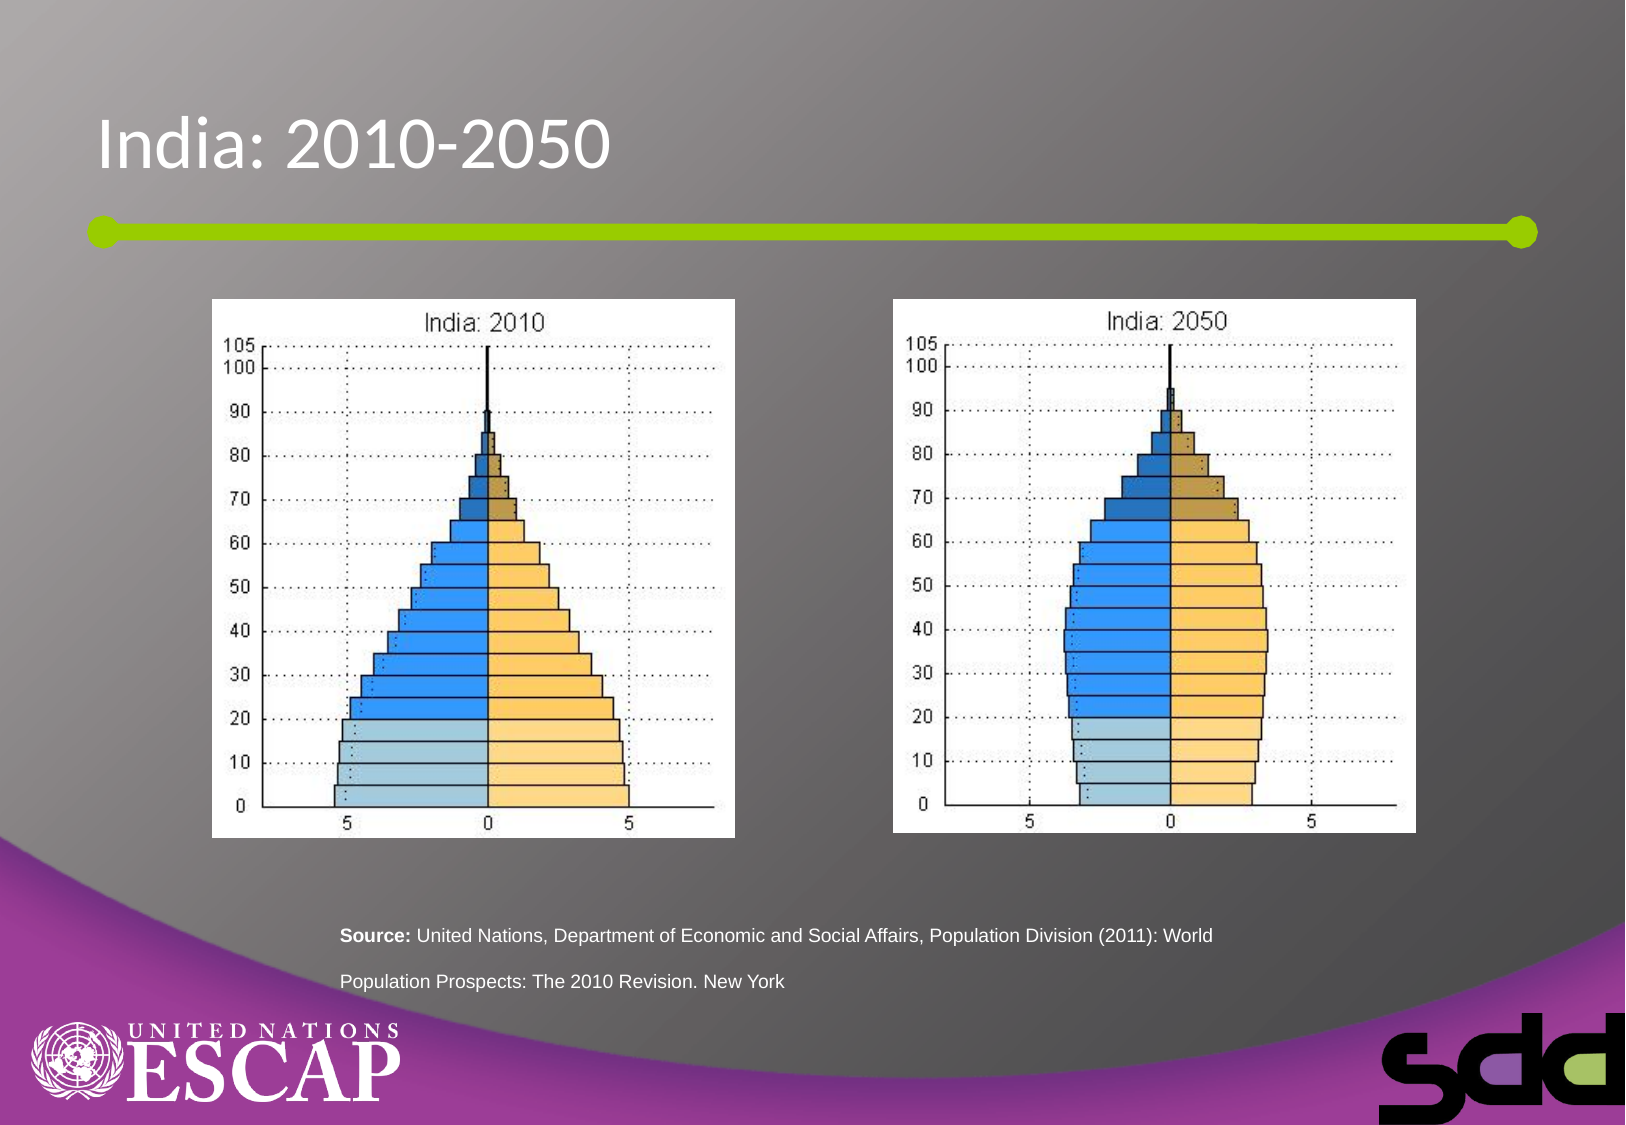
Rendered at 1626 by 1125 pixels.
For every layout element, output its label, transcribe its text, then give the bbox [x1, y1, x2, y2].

text_box Source: United Nations, Department of Economic and Social Affairs, Population Division (2011): World Population Prospects: The 2010 Revision. New York [324, 893, 1325, 1000]
title India: 2010-2050 [80, 44, 1546, 233]
picture [0, 0, 1625, 1125]
